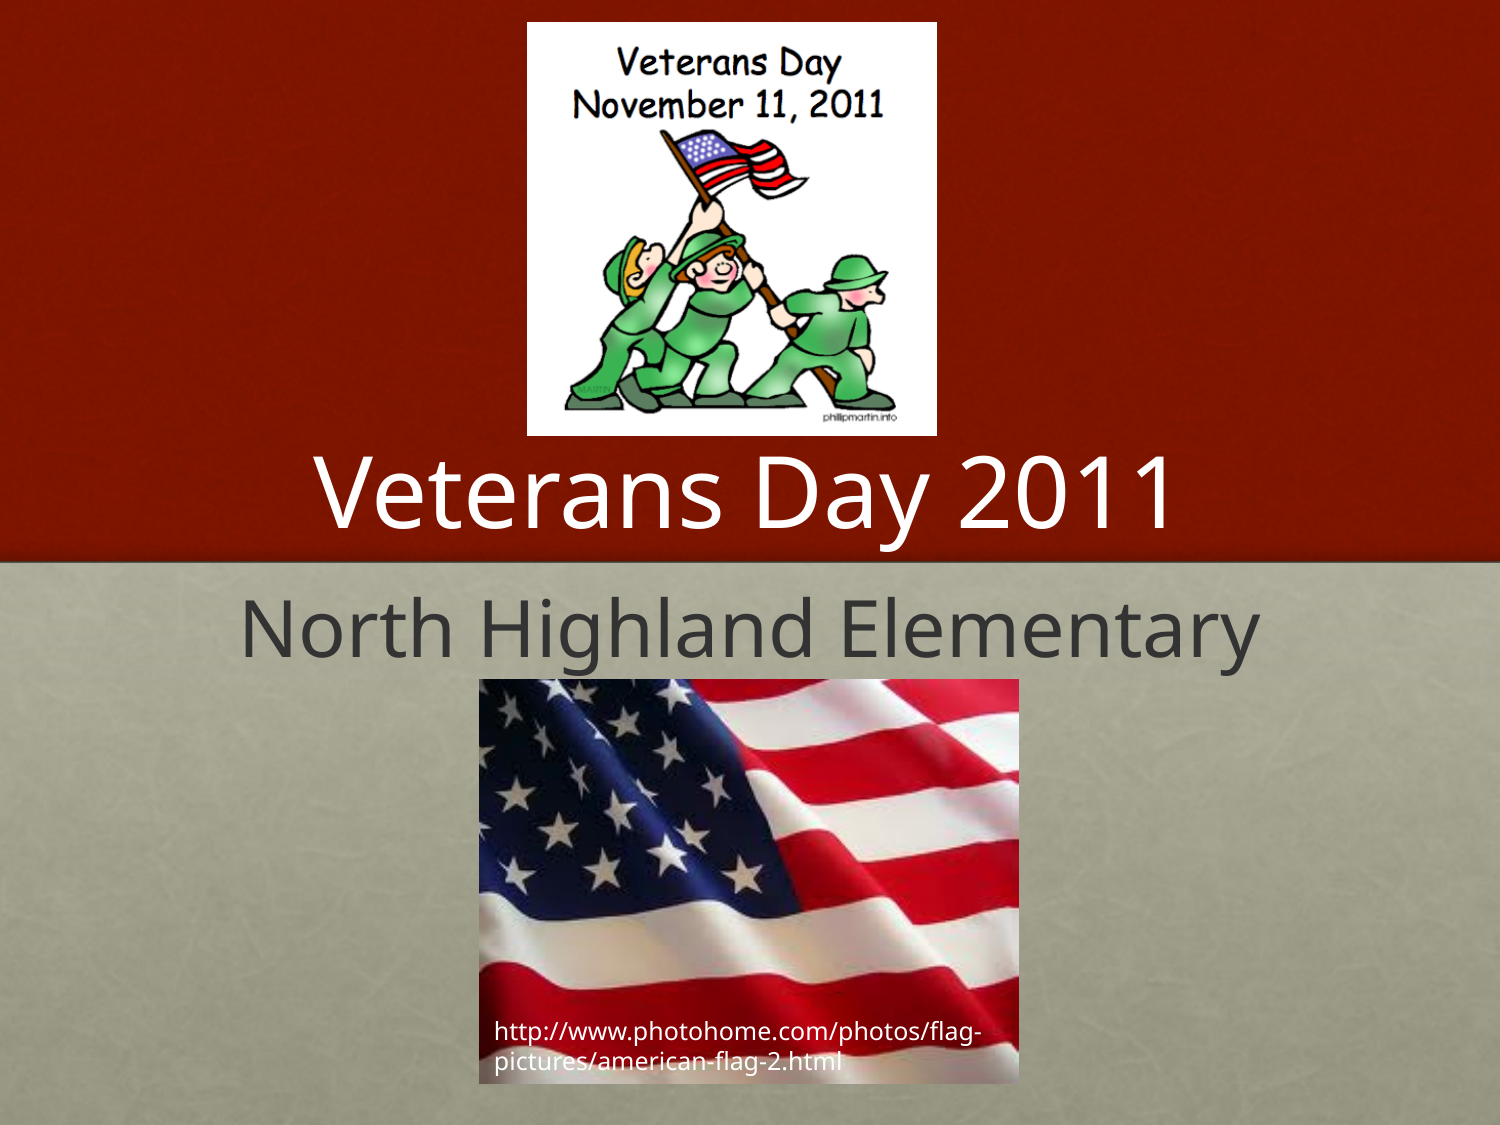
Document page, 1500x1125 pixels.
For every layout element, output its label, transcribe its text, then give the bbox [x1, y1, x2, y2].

picture [366, 21, 1098, 436]
picture [0, 541, 1500, 1125]
title Veterans Day 2011 [127, 314, 1372, 556]
subtitle North Highland Elementary School [127, 570, 1372, 859]
